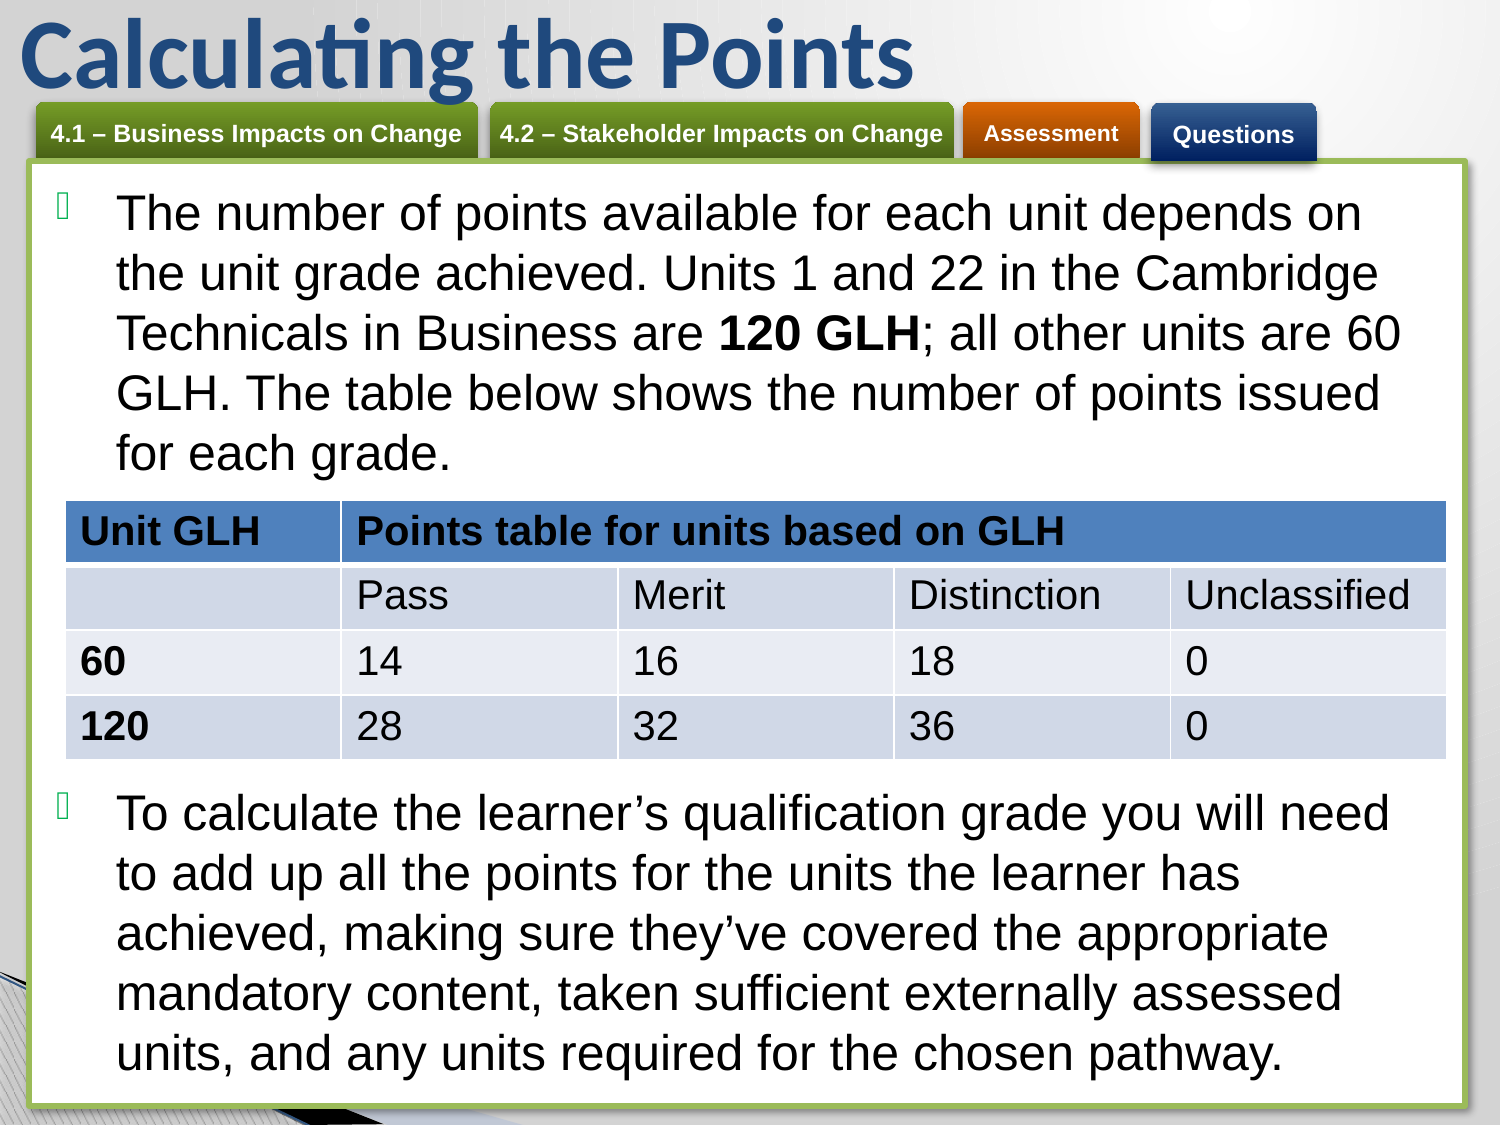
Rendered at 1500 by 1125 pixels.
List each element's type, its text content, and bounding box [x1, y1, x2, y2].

table_cell 36 [895, 696, 1170, 759]
table_cell Unclassified [1171, 568, 1446, 629]
title Calculating the Points [5, 7, 1270, 90]
table_cell Pass [342, 568, 617, 629]
table_cell 0 [1171, 696, 1446, 759]
table_cell 60 [66, 631, 340, 694]
table_cell Merit [619, 568, 893, 629]
table_cell 16 [619, 631, 893, 694]
table_cell 120 [66, 696, 340, 759]
text_box e [551, 0, 603, 5]
table_header Unit GLH [66, 501, 340, 562]
table_cell [66, 568, 340, 629]
table_cell 28 [342, 696, 617, 759]
text_box The number of points available for each unit depends on the unit grade achieved. Units 1 and 22 in the Cambridge Technicals in Business are 120 GLH; all other units are 60 GLH. The table below shows the number of points issued for each grade. To calculate the learner’s qualification grade you will need to add up all the points for the units the learner has achieved, making sure they’ve covered the appropriate mandatory content, taken sufficient externally assessed units, and any units required for the chosen pathway. [41, 172, 1447, 1088]
table_cell 0 [1171, 631, 1446, 694]
table_cell 14 [342, 631, 617, 694]
table_cell 18 [895, 631, 1170, 694]
table_cell Distinction [895, 568, 1170, 629]
table_cell 32 [619, 696, 893, 759]
picture [281, 1114, 303, 1125]
table_header Points table for units based on GLH [342, 501, 1446, 562]
